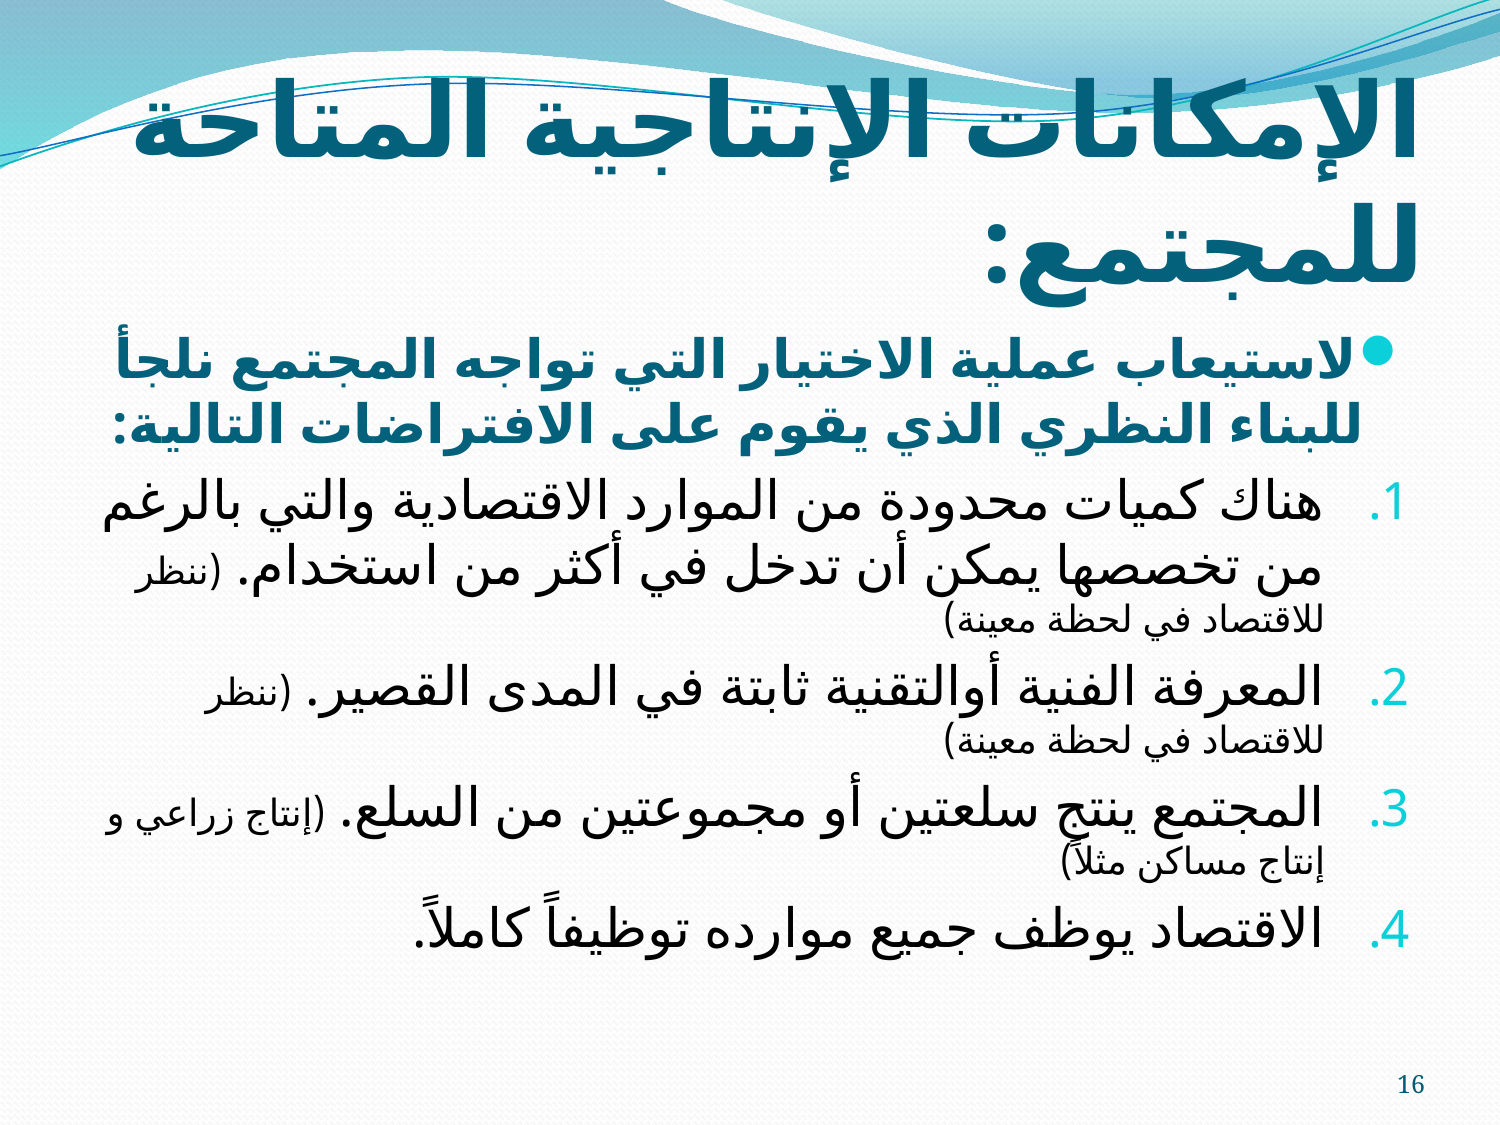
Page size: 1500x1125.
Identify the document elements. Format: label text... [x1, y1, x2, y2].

slide_number 16 [1299, 1042, 1425, 1103]
list لاستيعاب عملية الاختيار التي تواجه المجتمع نلجأ للبناء النظري الذي يقوم على الافتراضات التالية: هناك كميات محدودة من الموارد الاقتصادية والتي بالرغم من تخصصها يمكن أن تدخل في أكثر من استخدام. (ننظر للاقتصاد في لحظة معينة) المعرفة الفنية أوالتقنية ثابتة في المدى القصير. (ننظر للاقتصاد في لحظة معينة) المجتمع ينتج سلعتين أو مجموعتين من السلع. (إنتاج زراعي و إنتاج مساكن مثلاً) الاقتصاد يوظف جميع موارده توظيفاً كاملاً. [75, 317, 1425, 1038]
title الإمكانات الإنتاجية المتاحة للمجتمع: [75, 115, 1425, 303]
